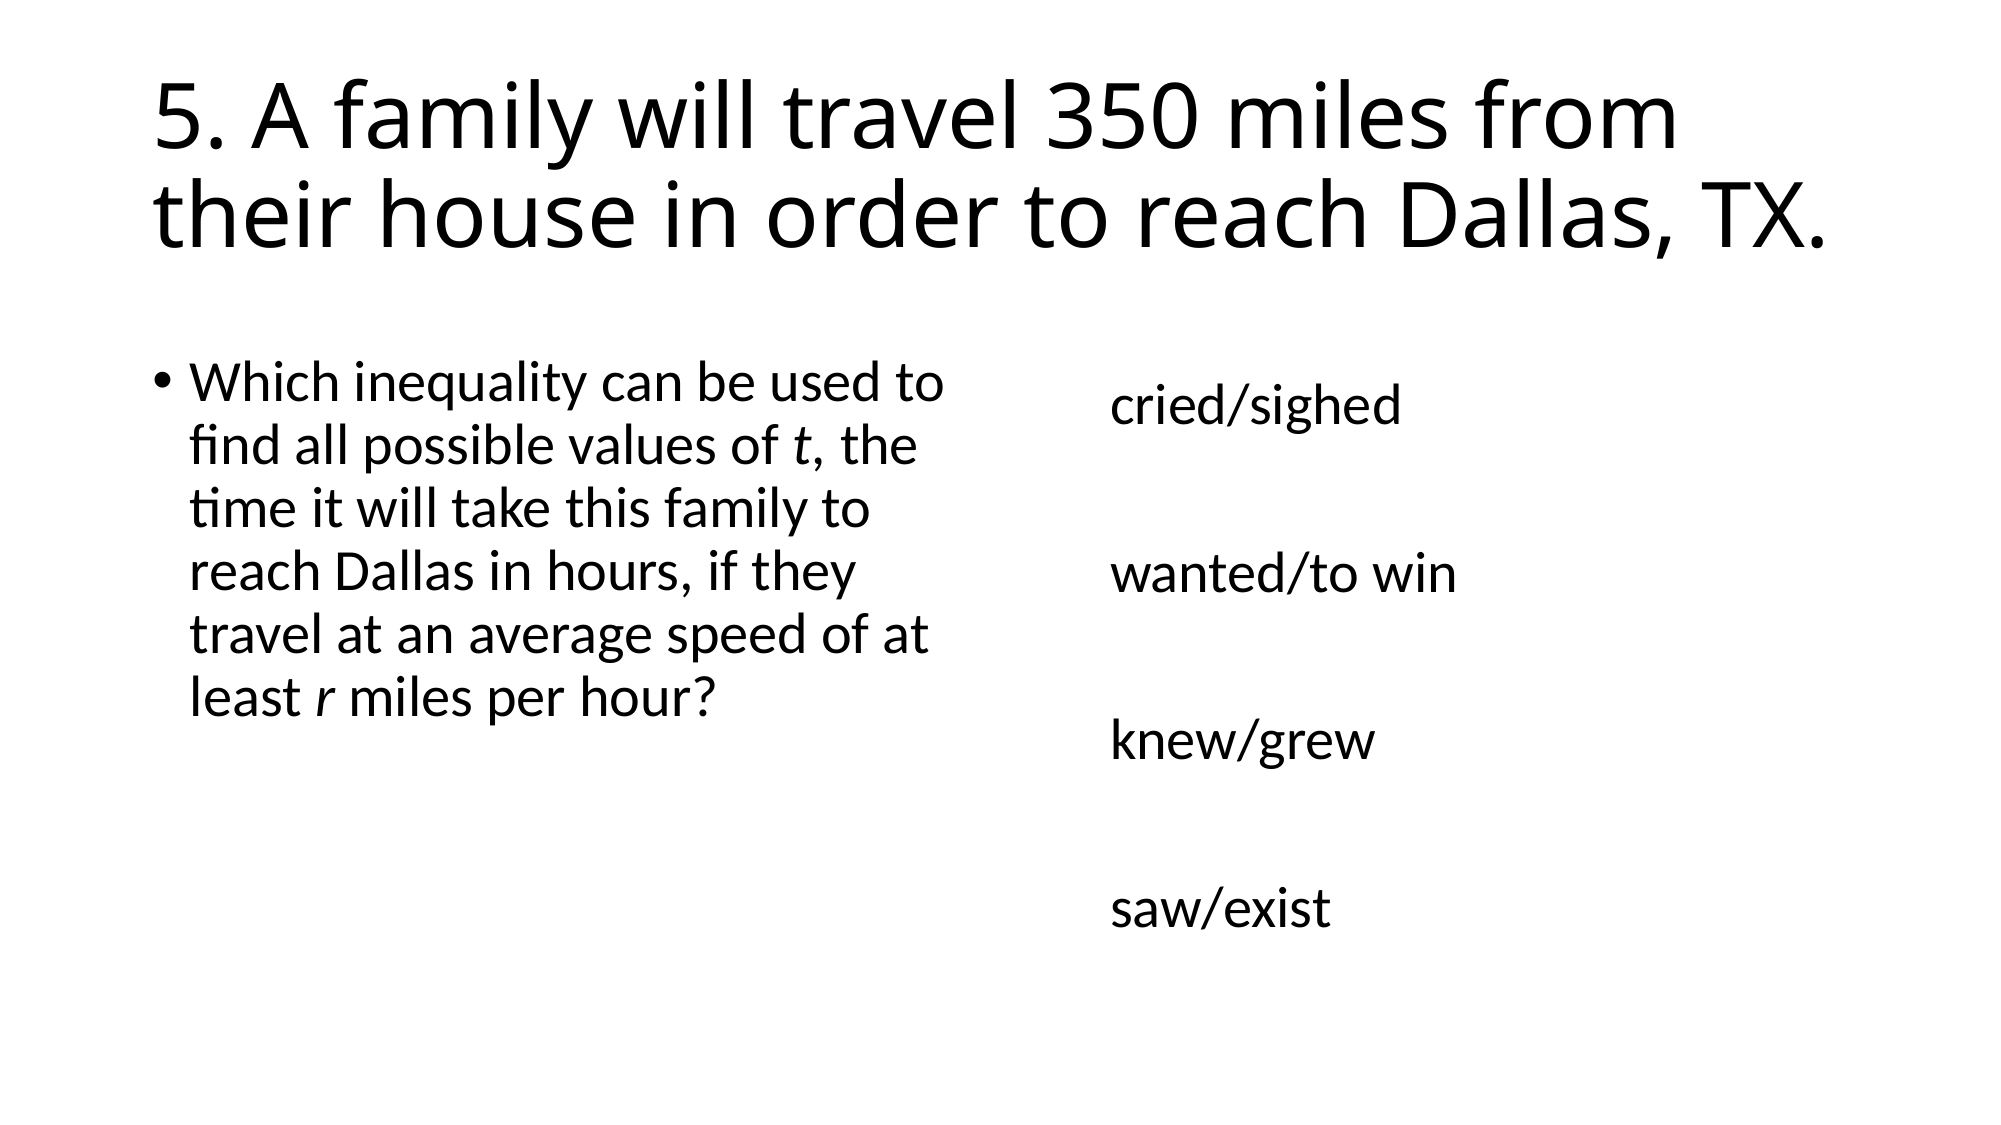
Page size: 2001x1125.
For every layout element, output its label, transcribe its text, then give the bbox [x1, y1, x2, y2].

title 5. A family will travel 350 miles from their house in order to reach Dallas, TX. [137, 59, 1863, 278]
list Which inequality can be used to find all possible values of t, the time it will take this family to reach Dallas in hours, if they travel at an average speed of at least r miles per hour? [137, 343, 988, 1014]
